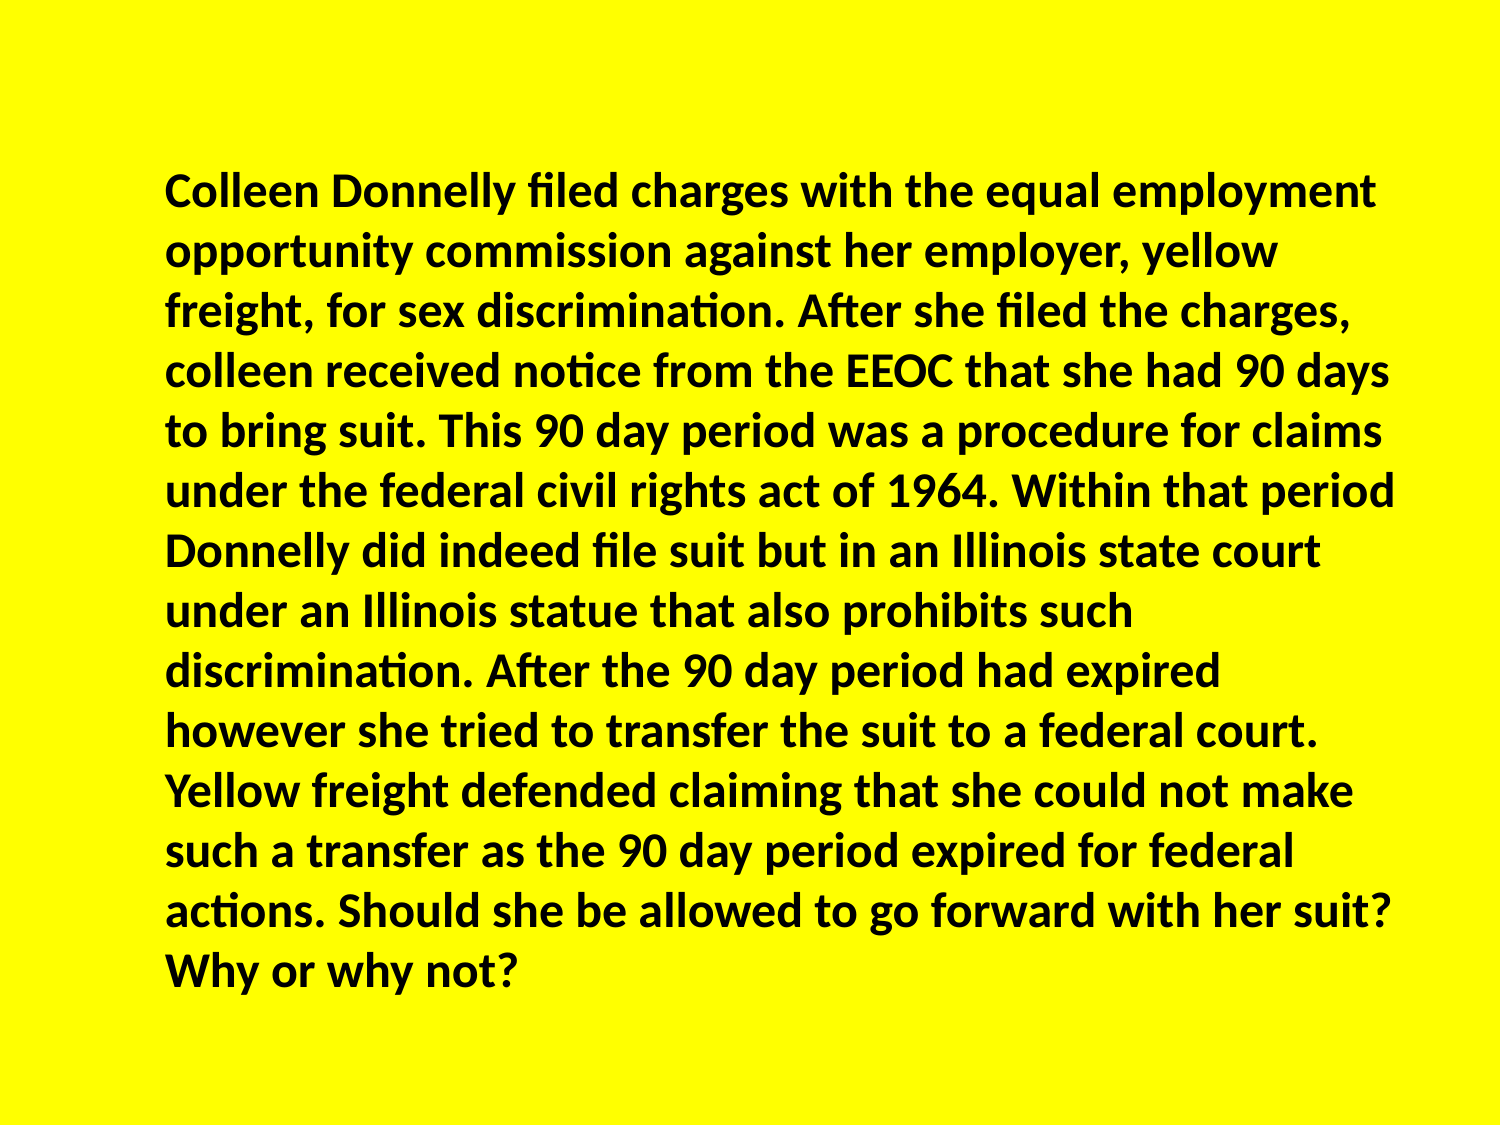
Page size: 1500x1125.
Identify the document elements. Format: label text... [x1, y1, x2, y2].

text_box Colleen Donnelly filed charges with the equal employment opportunity commission against her employer, yellow freight, for sex discrimination. After she filed the charges, colleen received notice from the EEOC that she had 90 days to bring suit. This 90 day period was a procedure for claims under the federal civil rights act of 1964. Within that period Donnelly did indeed file suit but in an Illinois state court under an Illinois statue that also prohibits such discrimination. After the 90 day period had expired however she tried to transfer the suit to a federal court. Yellow freight defended claiming that she could not make such a transfer as the 90 day period expired for federal actions. Should she be allowed to go forward with her suit? Why or why not? [149, 149, 1413, 1005]
